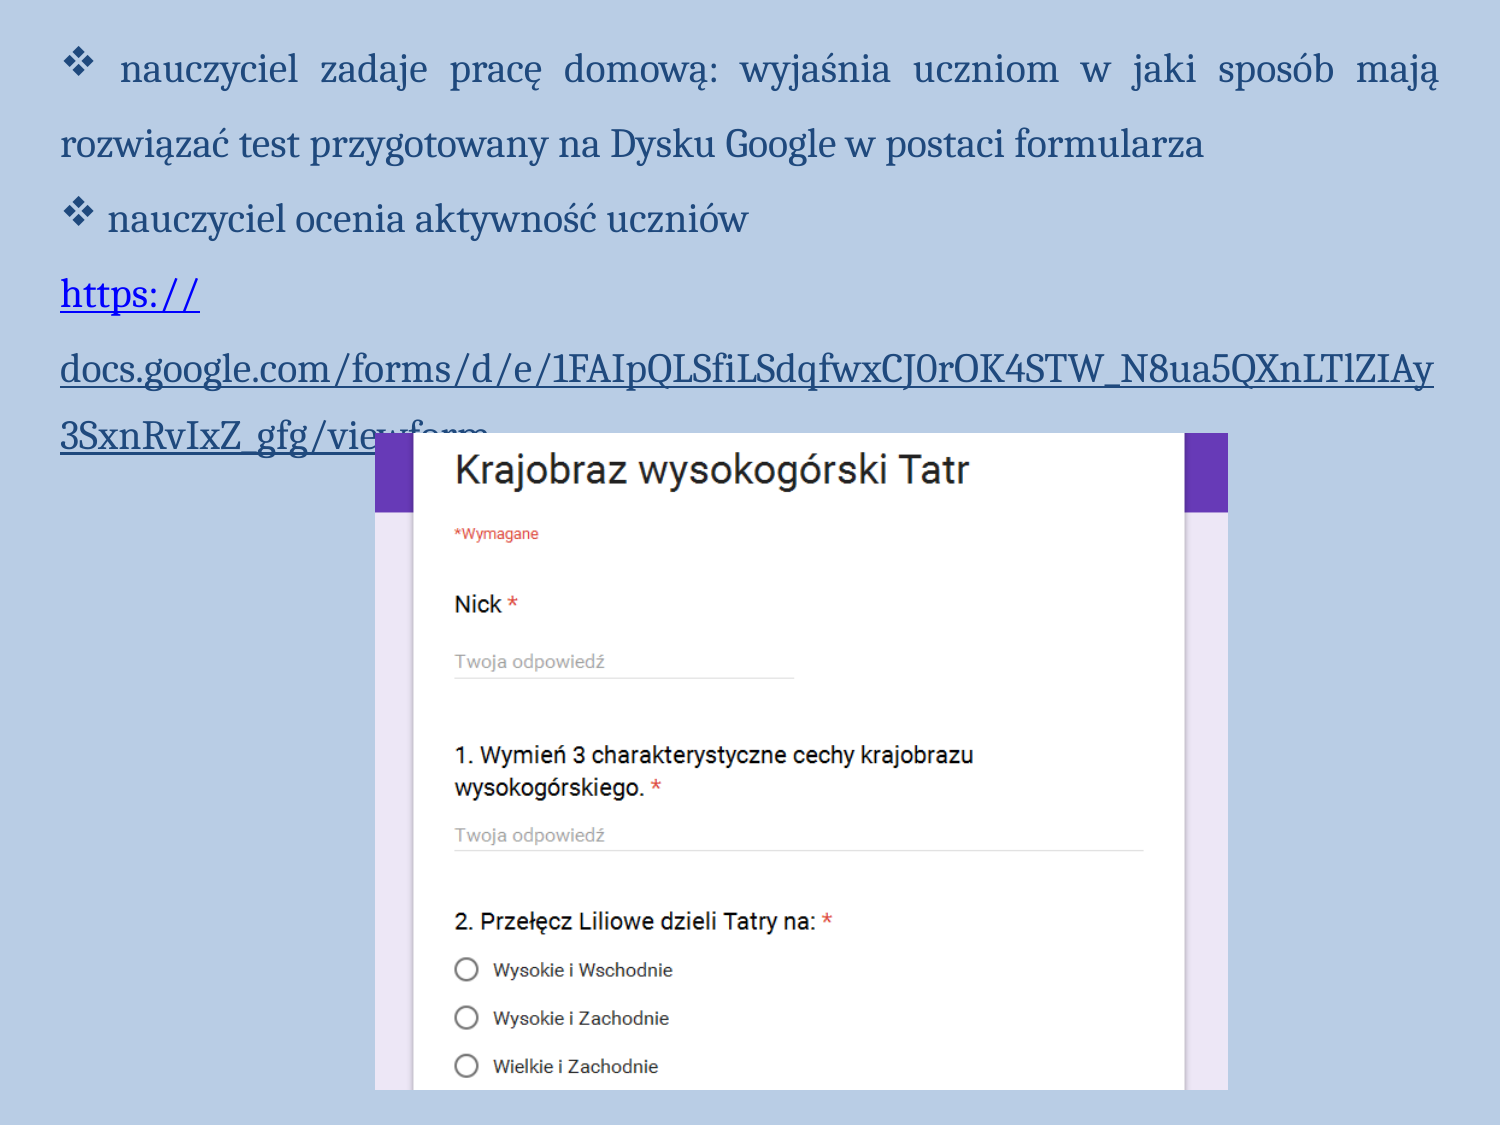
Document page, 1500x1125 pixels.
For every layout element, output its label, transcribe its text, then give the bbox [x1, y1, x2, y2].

text_box nauczyciel zadaje pracę domową: wyjaśnia uczniom w jaki sposób mają rozwiązać test przygotowany na Dysku Google w postaci formularza nauczyciel ocenia aktywność uczniów https://docs.google.com/forms/d/e/1FAIpQLSfiLSdqfwxCJ0rOK4STW_N8ua5QXnLTlZIAy3SxnRvIxZ_gfg/viewform [23, 46, 1477, 481]
picture [374, 433, 1228, 1091]
